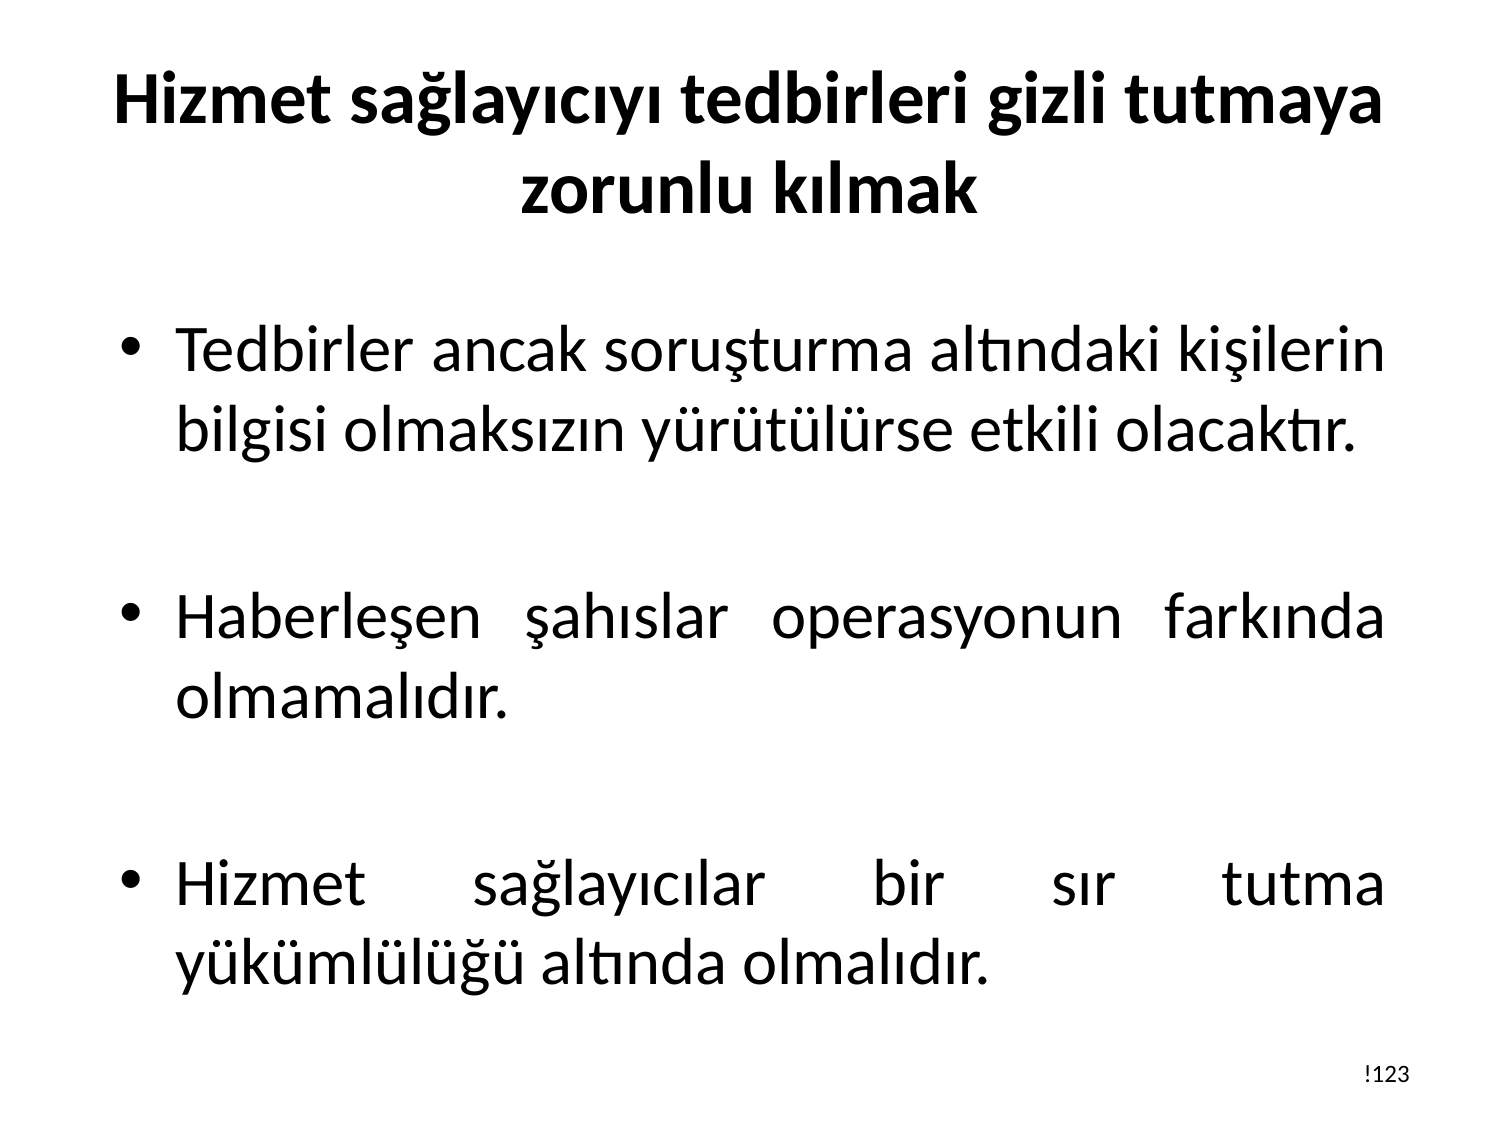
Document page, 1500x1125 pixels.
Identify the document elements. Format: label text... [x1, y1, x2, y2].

list Tedbirler ancak soruşturma altındaki kişilerin bilgisi olmaksızın yürütülürse etkili olacaktır. Haberleşen şahıslar operasyonun farkında olmamalıdır. Hizmet sağlayıcılar bir sır tutma yükümlülüğü altında olmalıdır. [103, 297, 1403, 1041]
title Hizmet sağlayıcıyı tedbirleri gizli tutmaya zorunlu kılmak [74, 44, 1426, 233]
slide_number !123 [1074, 1042, 1425, 1103]
